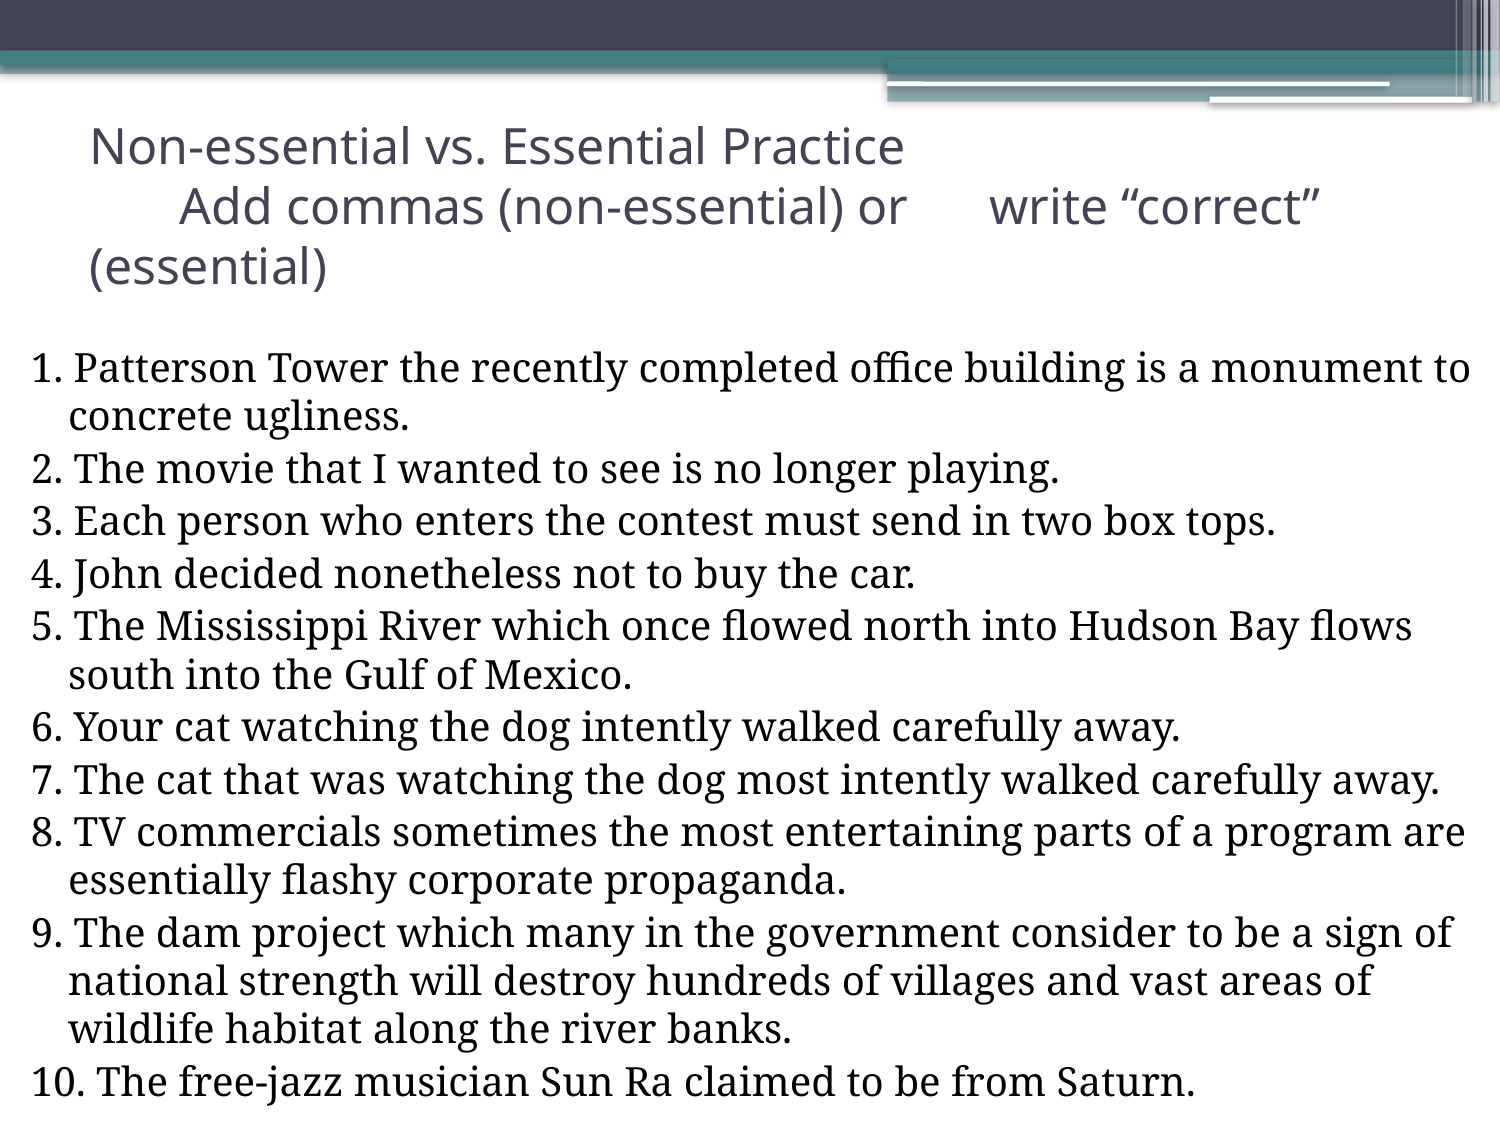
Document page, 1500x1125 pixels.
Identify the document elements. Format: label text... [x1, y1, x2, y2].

list 1. Patterson Tower the recently completed office building is a monument to concrete ugliness. 2. The movie that I wanted to see is no longer playing. 3. Each person who enters the contest must send in two box tops. 4. John decided nonetheless not to buy the car. 5. The Mississippi River which once flowed north into Hudson Bay flows south into the Gulf of Mexico. 6. Your cat watching the dog intently walked carefully away. 7. The cat that was watching the dog most intently walked carefully away. 8. TV commercials sometimes the most entertaining parts of a program are essentially flashy corporate propaganda. 9. The dam project which many in the government consider to be a sign of national strength will destroy hundreds of villages and vast areas of wildlife habitat along the river banks. 10. The free-jazz musician Sun Ra claimed to be from Saturn. [0, 335, 1500, 1125]
title Non-essential vs. Essential Practice Add commas (non-essential) or write “correct” (essential) [75, 106, 1425, 335]
